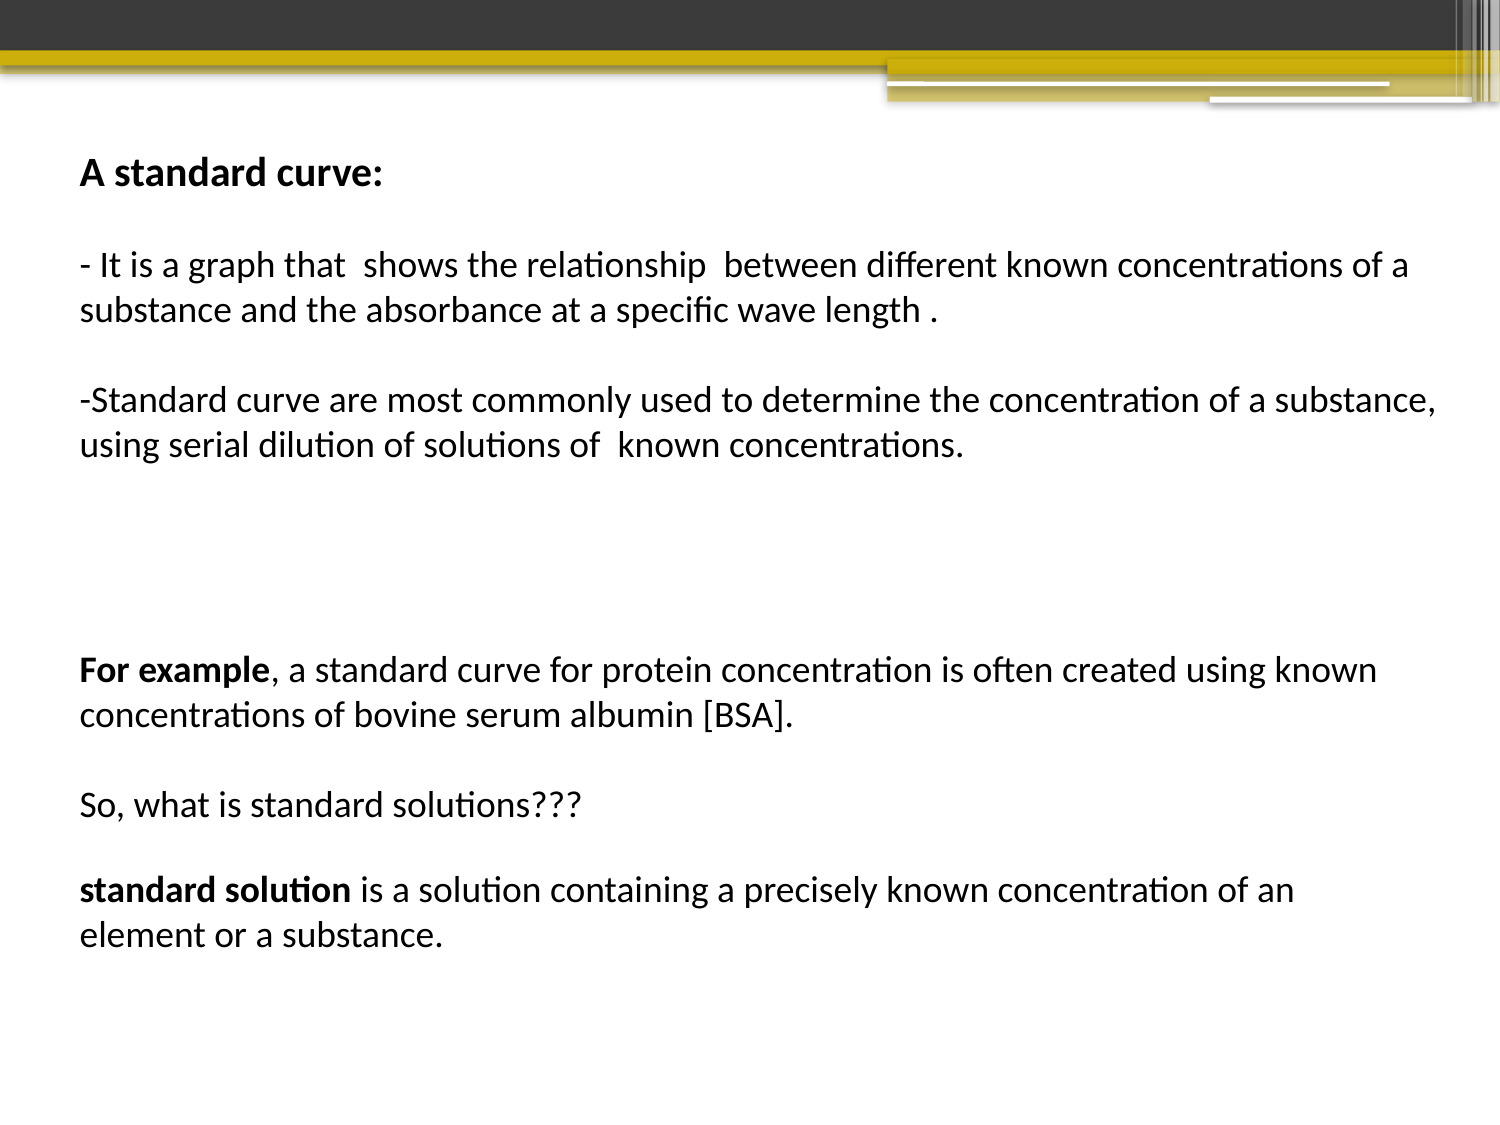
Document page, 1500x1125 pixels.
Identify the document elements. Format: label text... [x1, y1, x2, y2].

text_box A standard curve: - It is a graph that shows the relationship between different known concentrations of a substance and the absorbance at a specific wave length . -Standard curve are most commonly used to determine the concentration of a substance, using serial dilution of solutions of known concentrations. For example, a standard curve for protein concentration is often created using known concentrations of bovine serum albumin [BSA]. So, what is standard solutions??? [64, 137, 1471, 877]
text_box standard solution is a solution containing a precisely known concentration of an element or a substance. [64, 857, 1436, 963]
